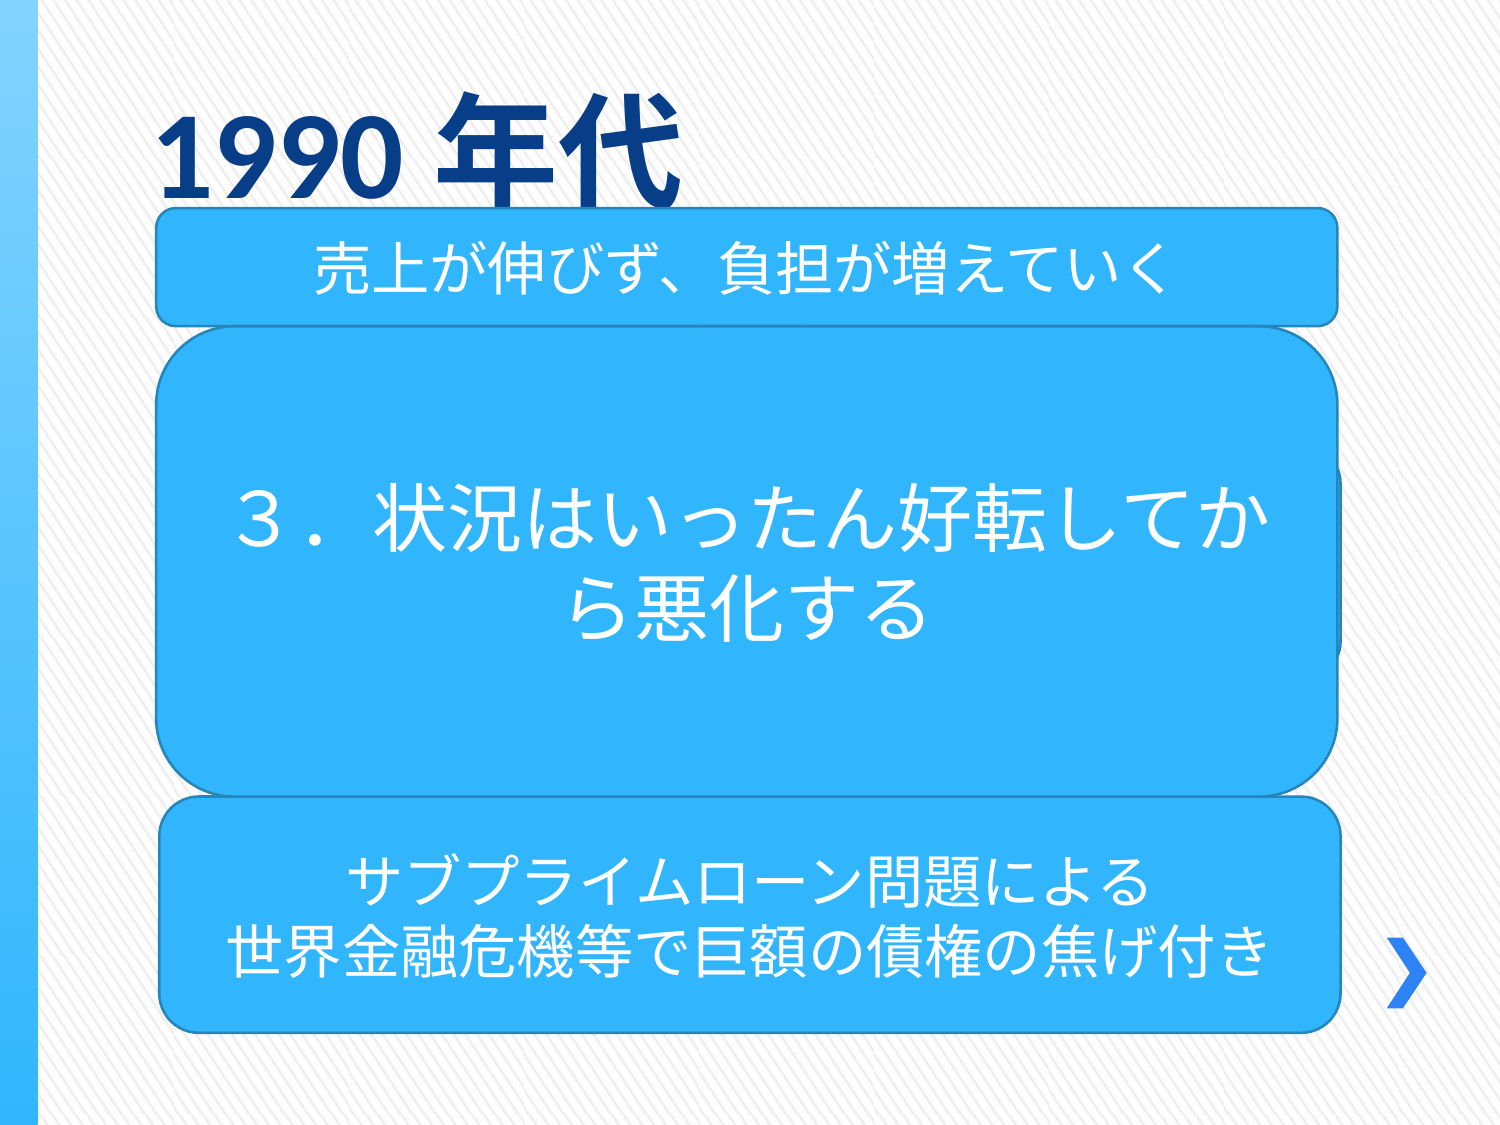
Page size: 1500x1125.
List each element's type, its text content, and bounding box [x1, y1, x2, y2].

text_box ３．状況はいったん好転してから悪化する [154, 324, 1339, 798]
text_box 1990年代 [135, 66, 703, 232]
text_box サブプライムローン問題による 世界金融危機等で巨額の債権の焦げ付き [157, 795, 1342, 1035]
text_box 売上が伸びず、負担が増えていく [154, 206, 1339, 328]
